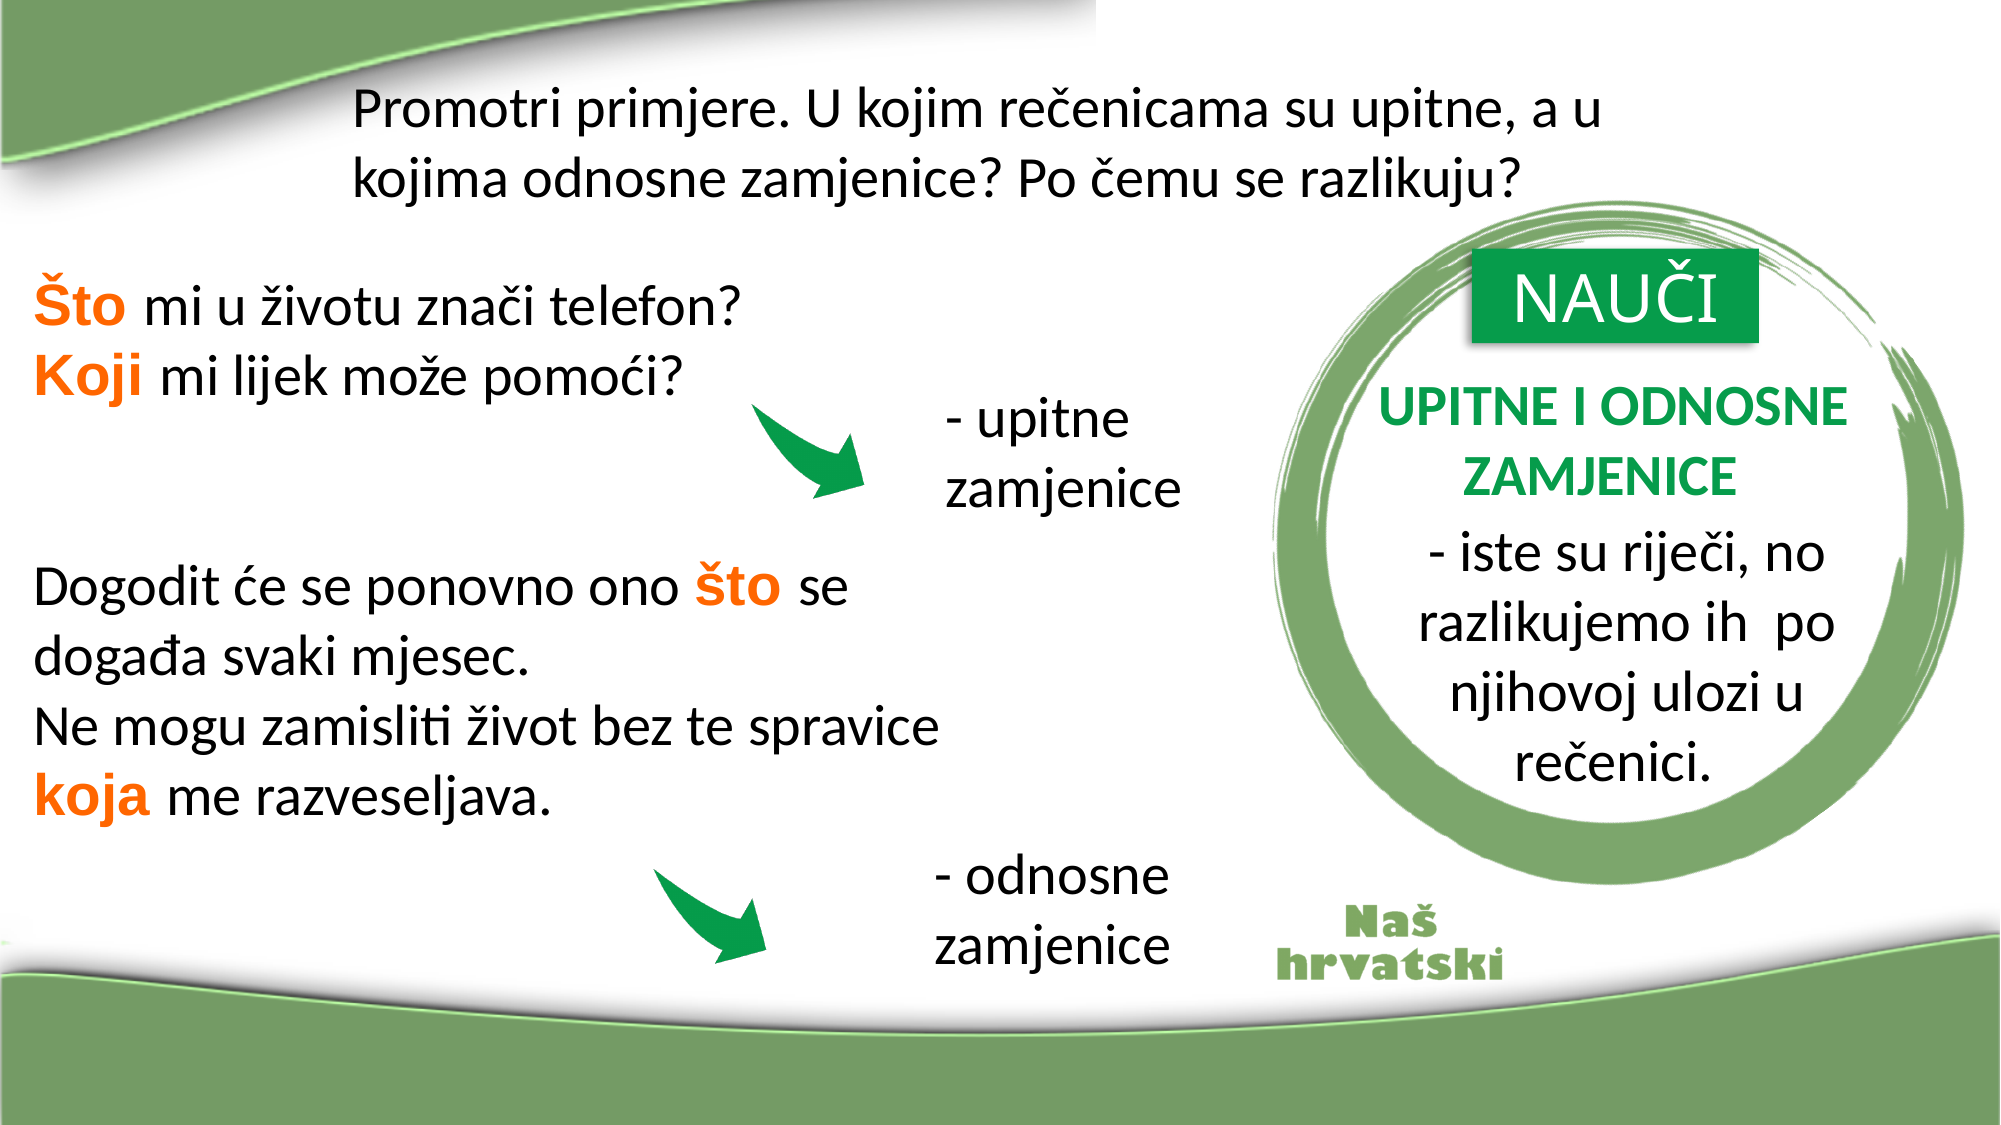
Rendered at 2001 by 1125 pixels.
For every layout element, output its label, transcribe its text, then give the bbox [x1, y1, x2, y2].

text_box Promotri primjere. U kojim rečenicama su upitne, a u kojima odnosne zamjenice? Po čemu se razlikuju? [1098, 61, 1694, 217]
text_box Što mi u životu znači telefon? Koji mi lijek može pomoći? Dogodit će se ponovno ono što se događa svaki mjesec. Ne mogu zamisliti život bez te spravice koja me razveseljava. [18, 259, 902, 835]
text_box - odnosne zamjenice [1098, 828, 1273, 984]
picture [430, 0, 601, 601]
picture [604, 813, 808, 1018]
text_box Promotri primjere. U kojim rečenicama su upitne, a u kojima odnosne zamjenice? Po čemu se razlikuju? [601, 61, 902, 217]
picture [1240, 199, 1962, 996]
picture [702, 27, 1098, 1125]
text_box - upitne zamjenice [1098, 371, 1237, 527]
text_box Promotri primjere. U kojim rečenicama su upitne, a u kojima odnosne zamjenice? Po čemu se razlikuju? [337, 61, 430, 217]
